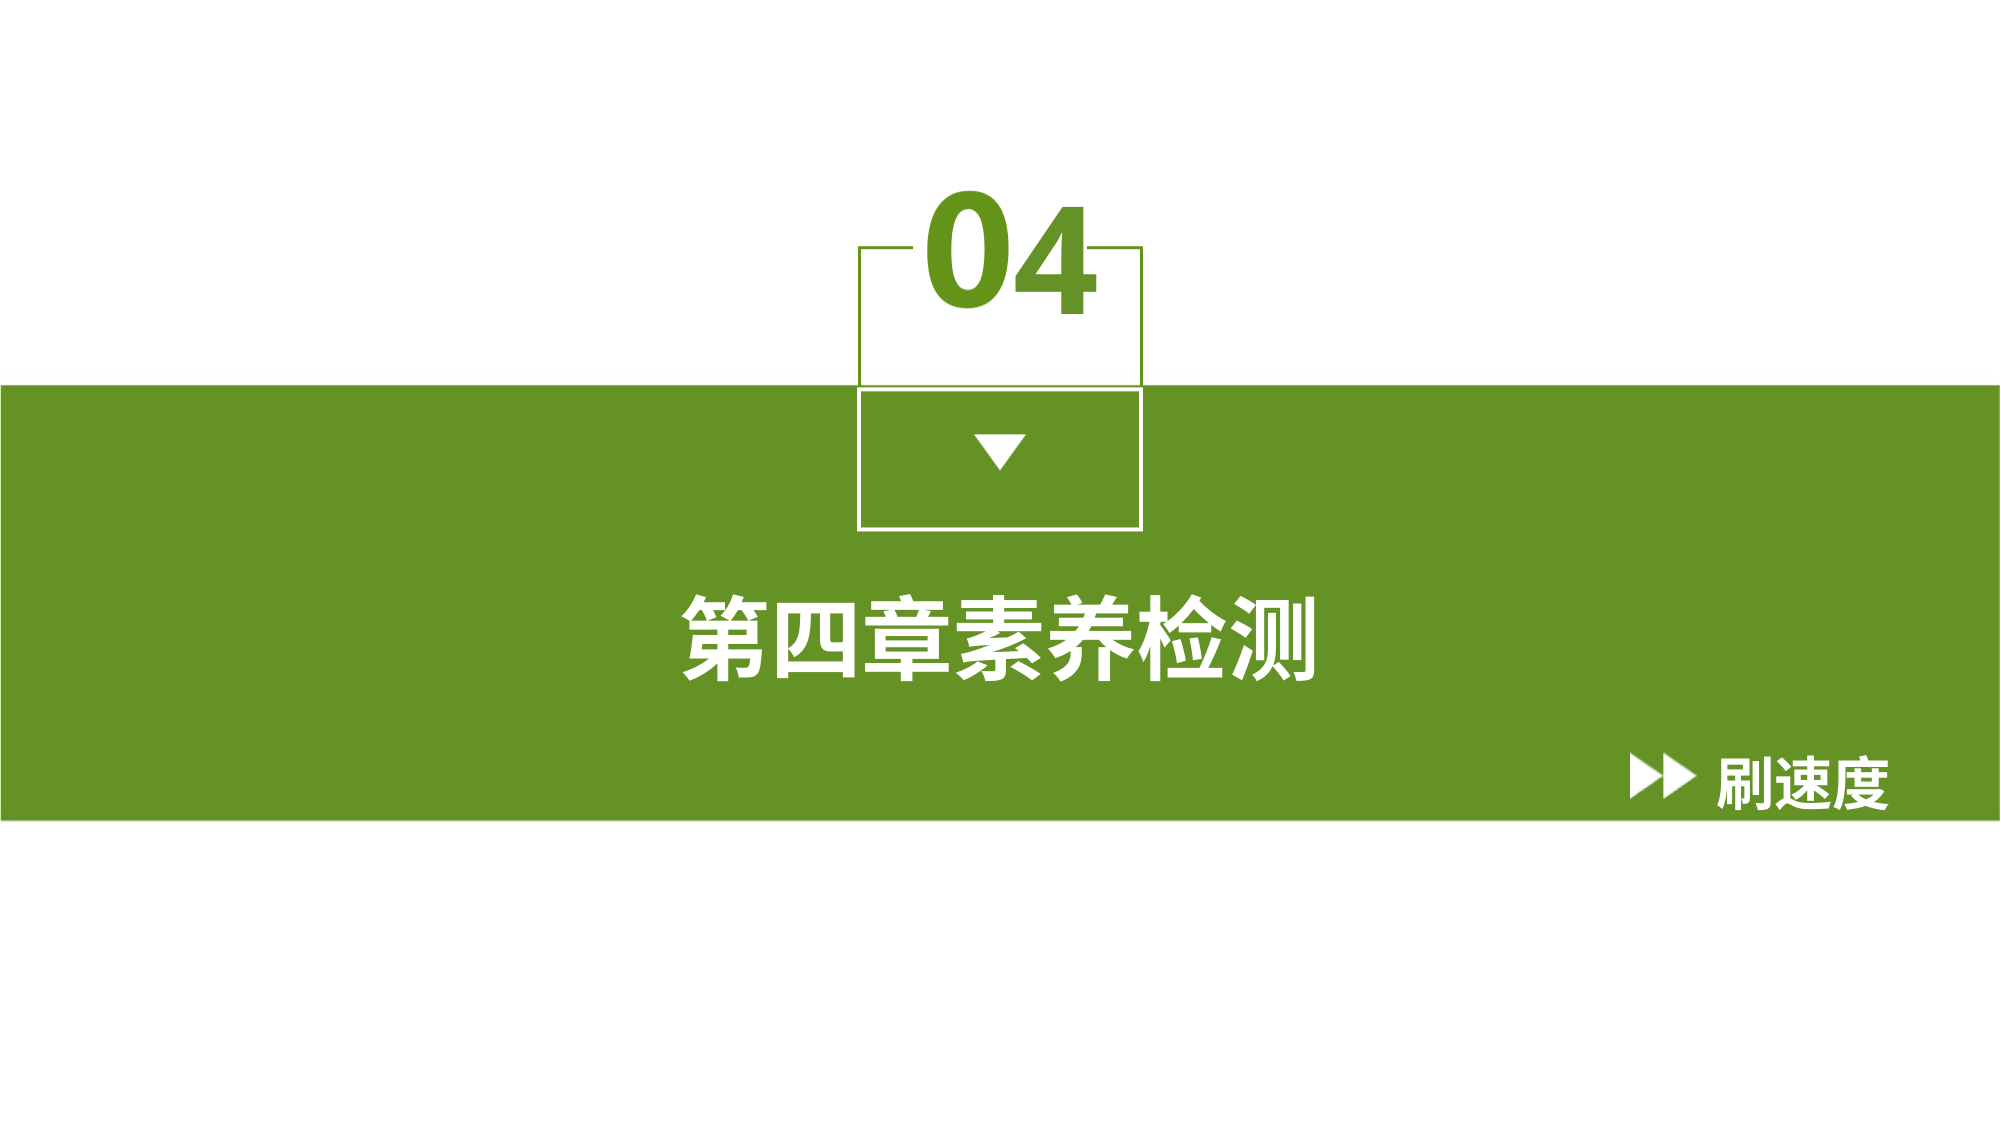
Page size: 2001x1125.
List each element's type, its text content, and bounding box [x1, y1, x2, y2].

text_box 刷速度 [1715, 718, 1997, 812]
text_box 第四章素养检测 [0, 572, 2000, 699]
picture [0, 699, 2000, 1125]
picture [0, 0, 2000, 572]
text_box 4 [1013, 156, 1173, 353]
